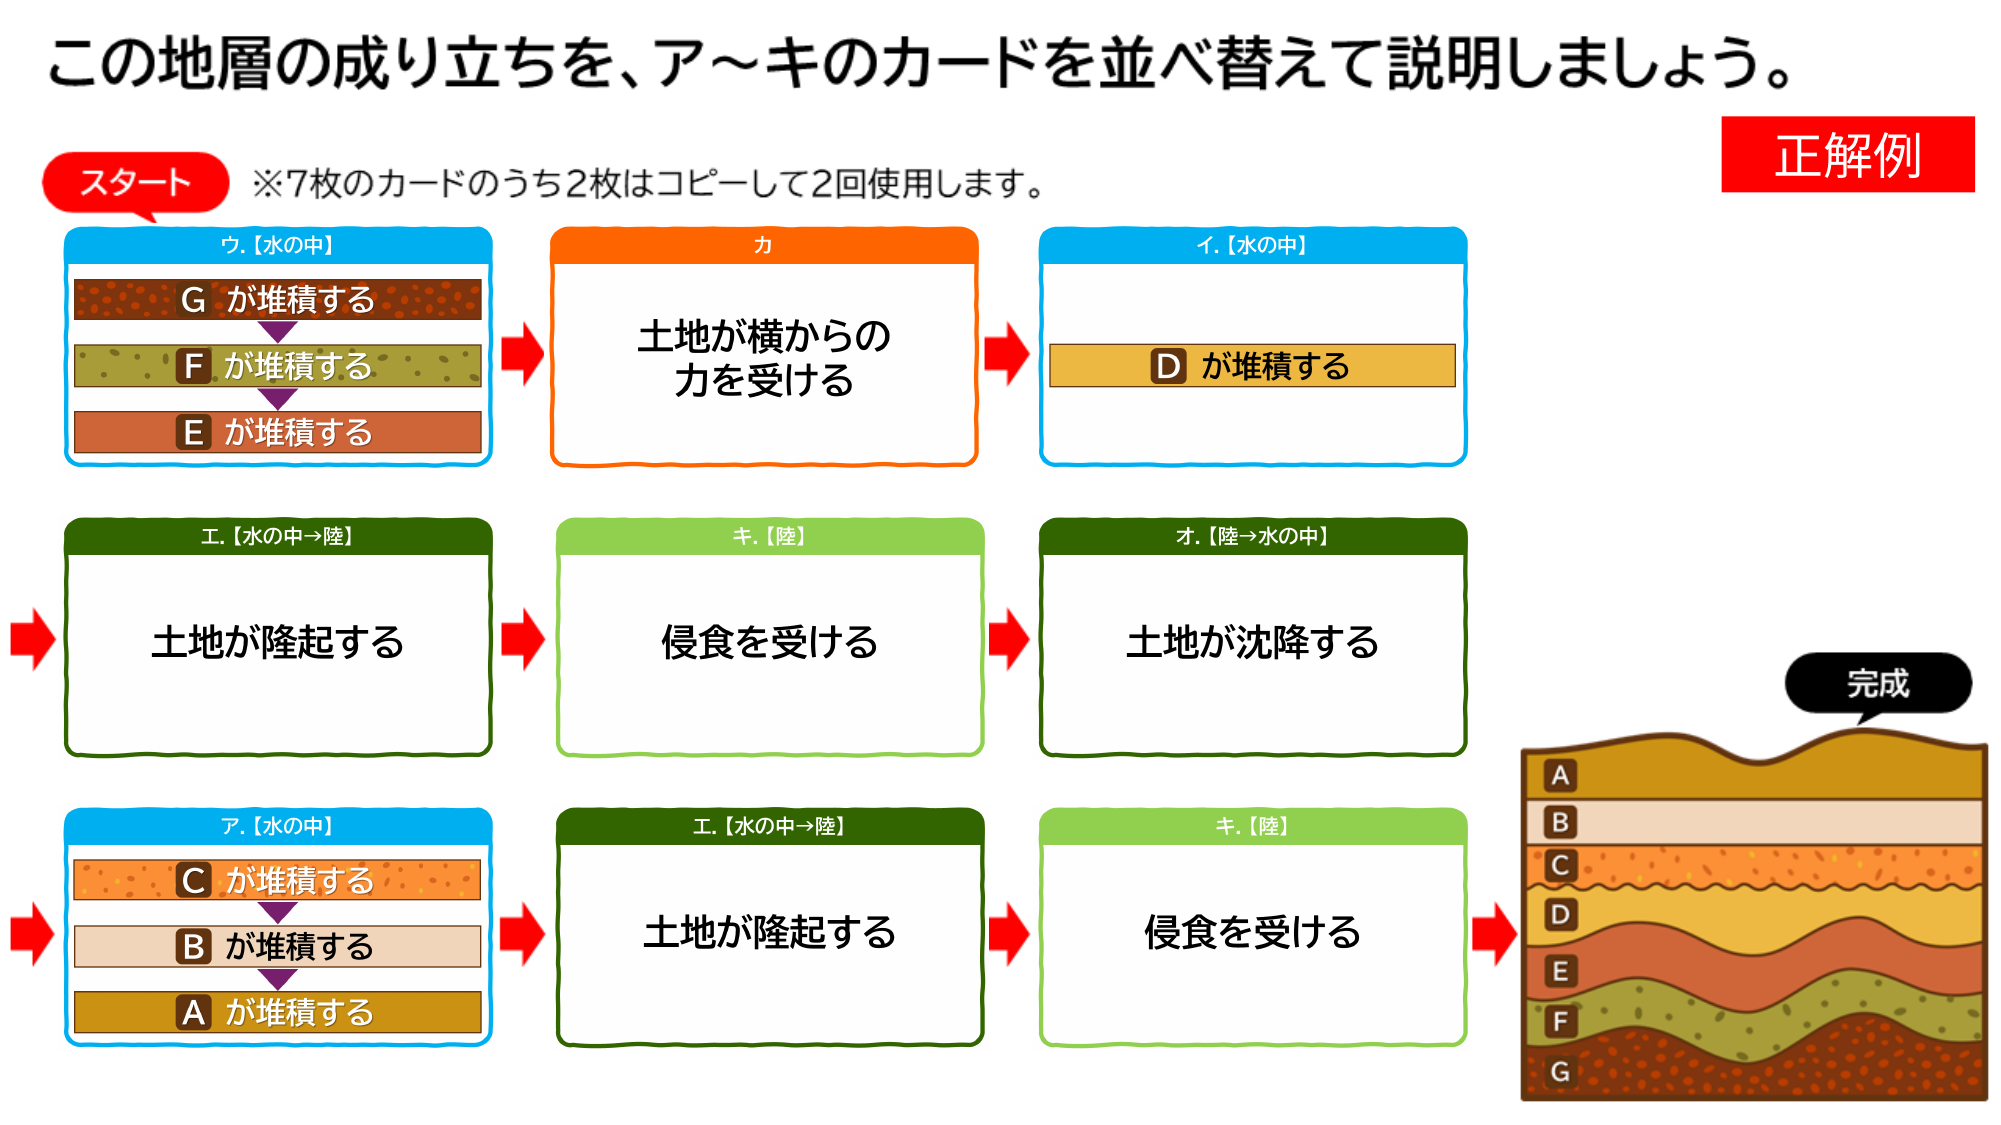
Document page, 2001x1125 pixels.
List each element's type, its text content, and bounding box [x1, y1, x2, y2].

text_box 正解例 [1720, 115, 1977, 194]
picture [0, 0, 2001, 1125]
